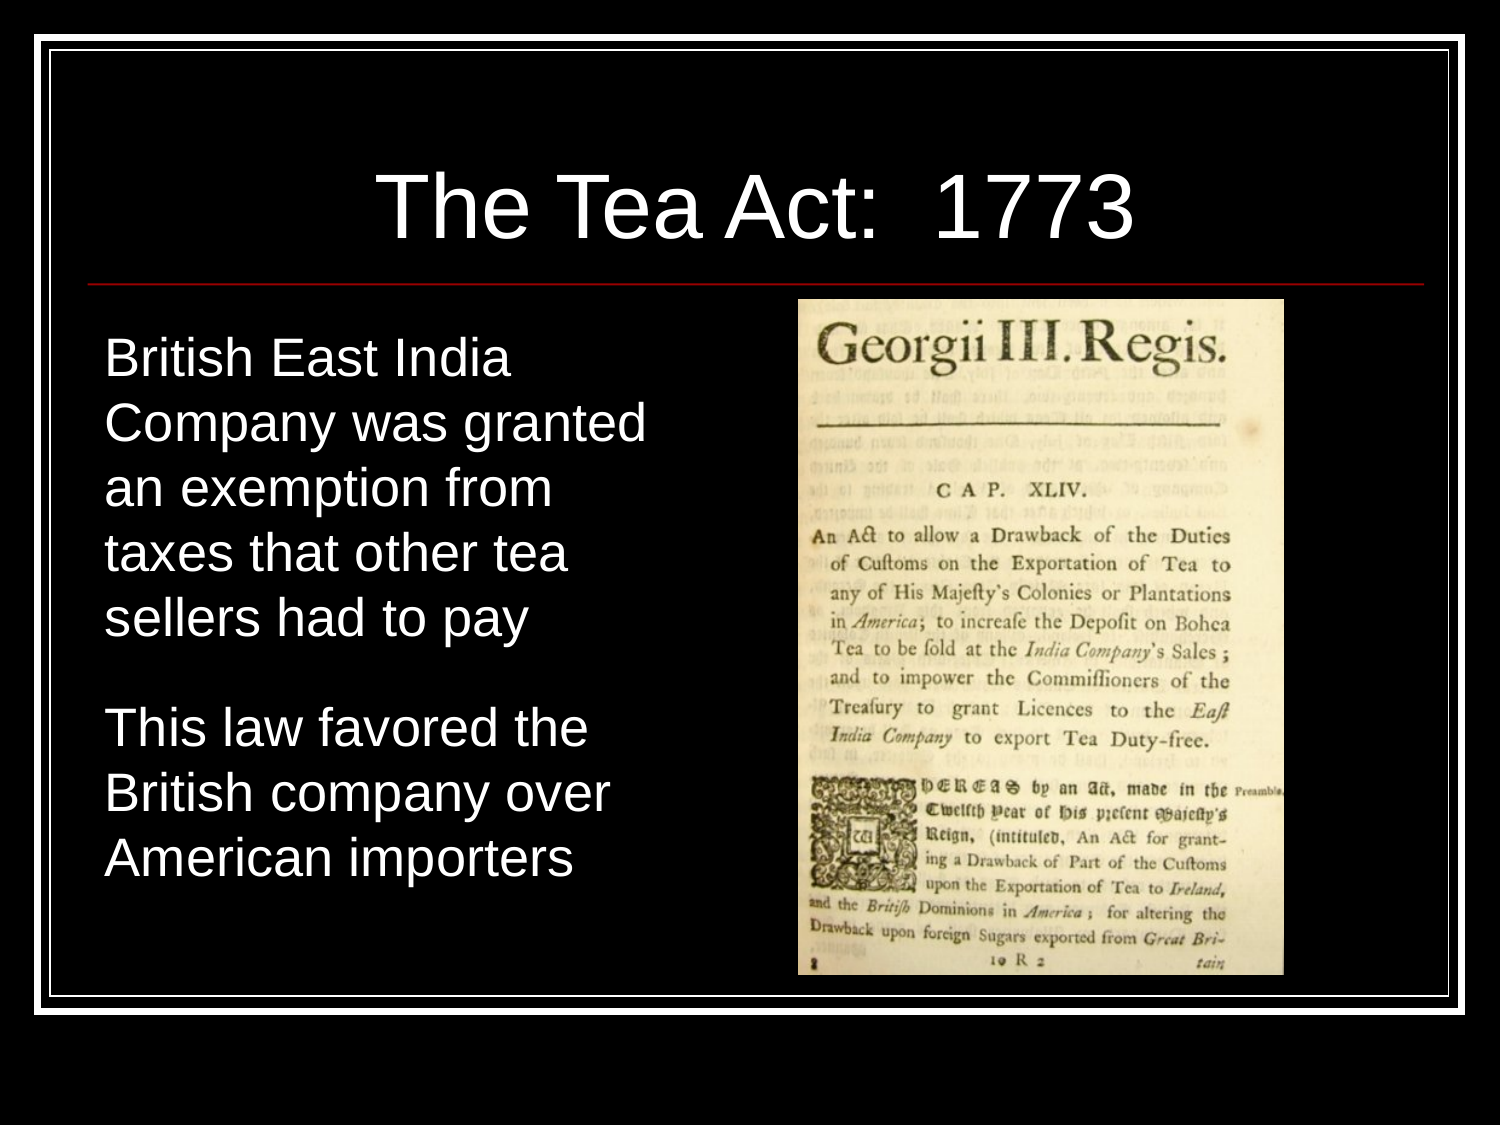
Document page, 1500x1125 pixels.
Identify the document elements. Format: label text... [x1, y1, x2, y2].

text_box British East India Company was granted an exemption from taxes that other tea sellers had to pay This law favored the British company over American importers [90, 315, 705, 960]
text_box The Tea Act: 1773 [87, 77, 1425, 265]
picture [798, 299, 1284, 976]
